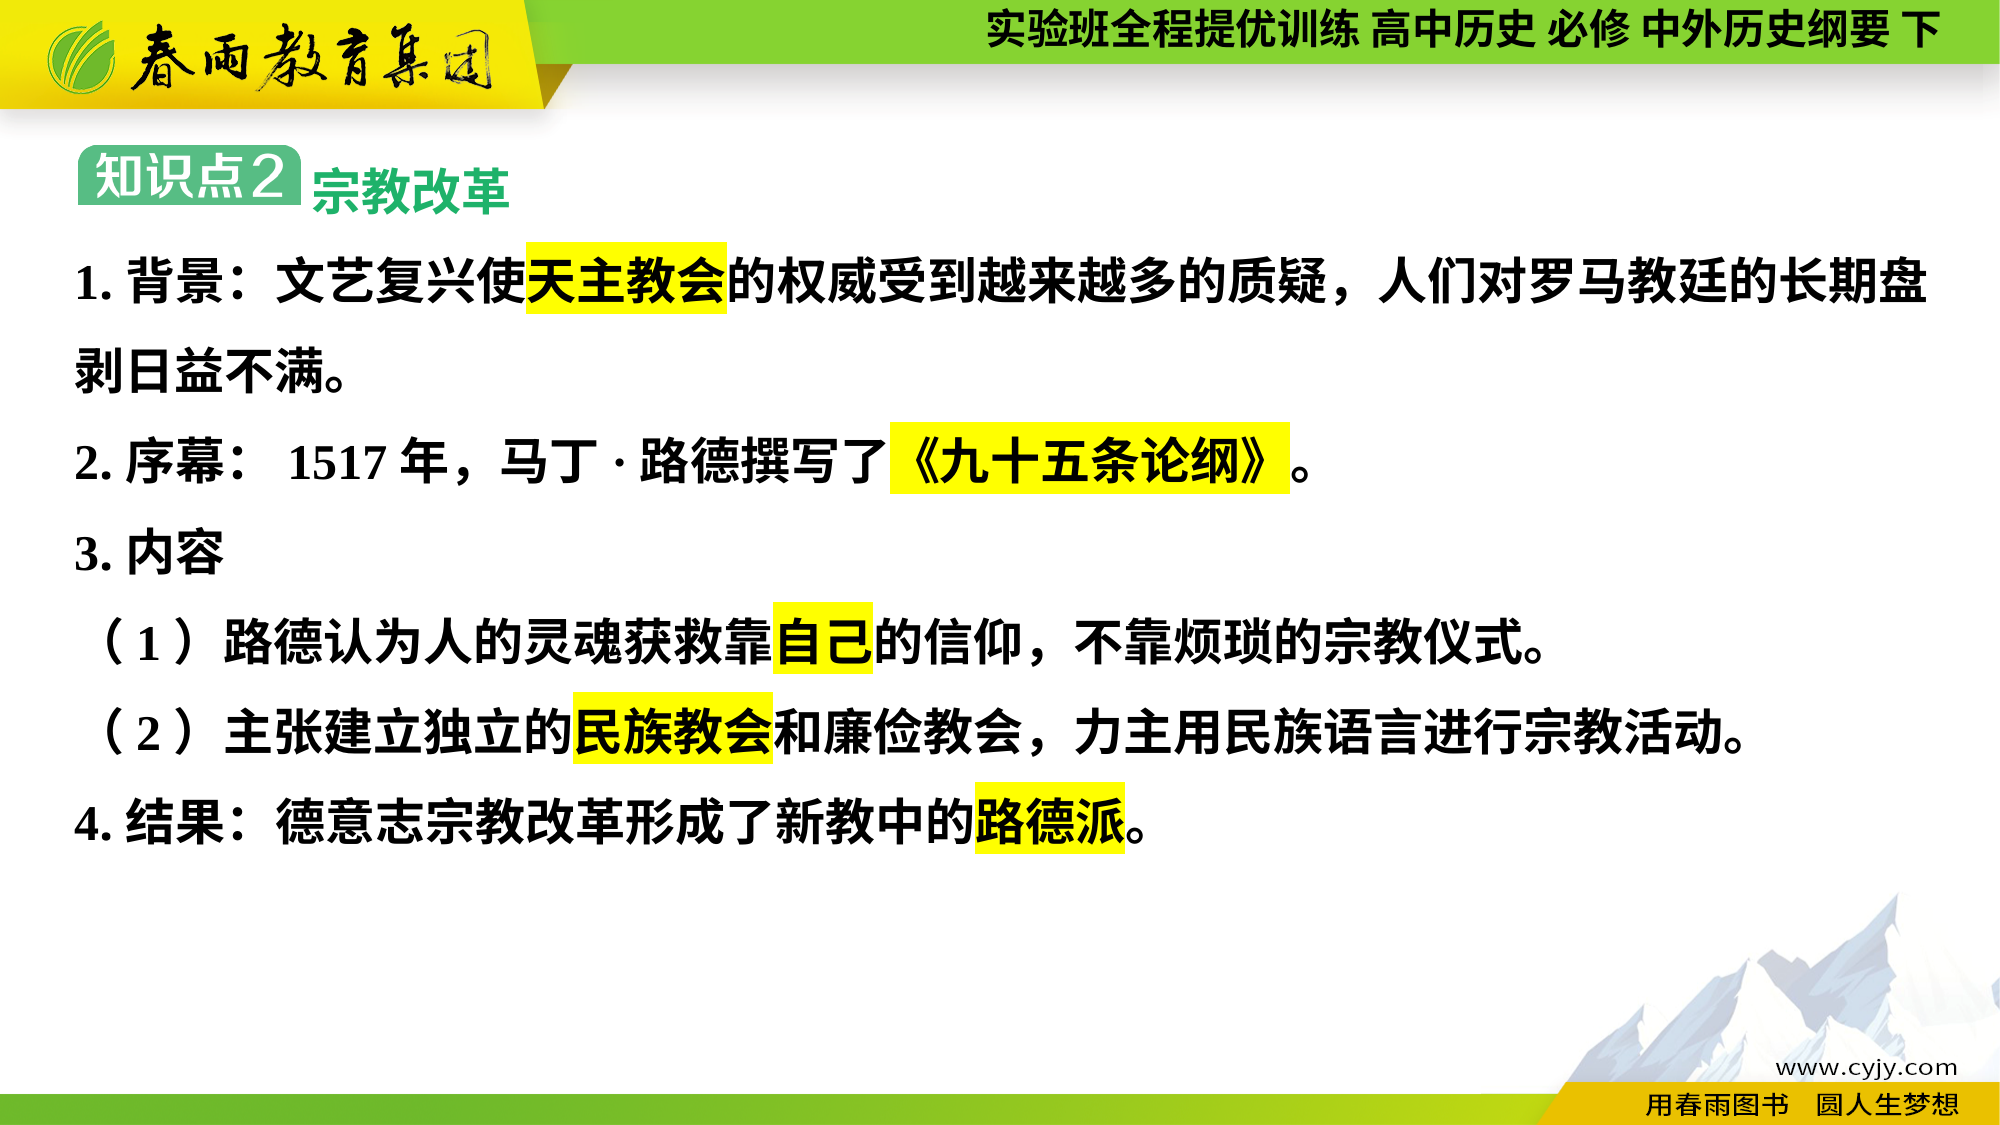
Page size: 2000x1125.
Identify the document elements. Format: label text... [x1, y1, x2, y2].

picture [0, 0, 2000, 1125]
list 宗教改革 1.背景：文艺复兴使天主教会的权威受到越来越多的质疑，人们对罗马教廷的长期盘剥日益不满。 2.序幕：1517年，马丁·路德撰写了《九十五条论纲》。 3.内容 （1）路德认为人的灵魂获救靠自己的信仰，不靠烦琐的宗教仪式。 （2）主张建立独立的民族教会和廉俭教会，力主用民族语言进行宗教活动。 4.结果：德意志宗教改革形成了新教中的路德派。 [59, 122, 1944, 865]
